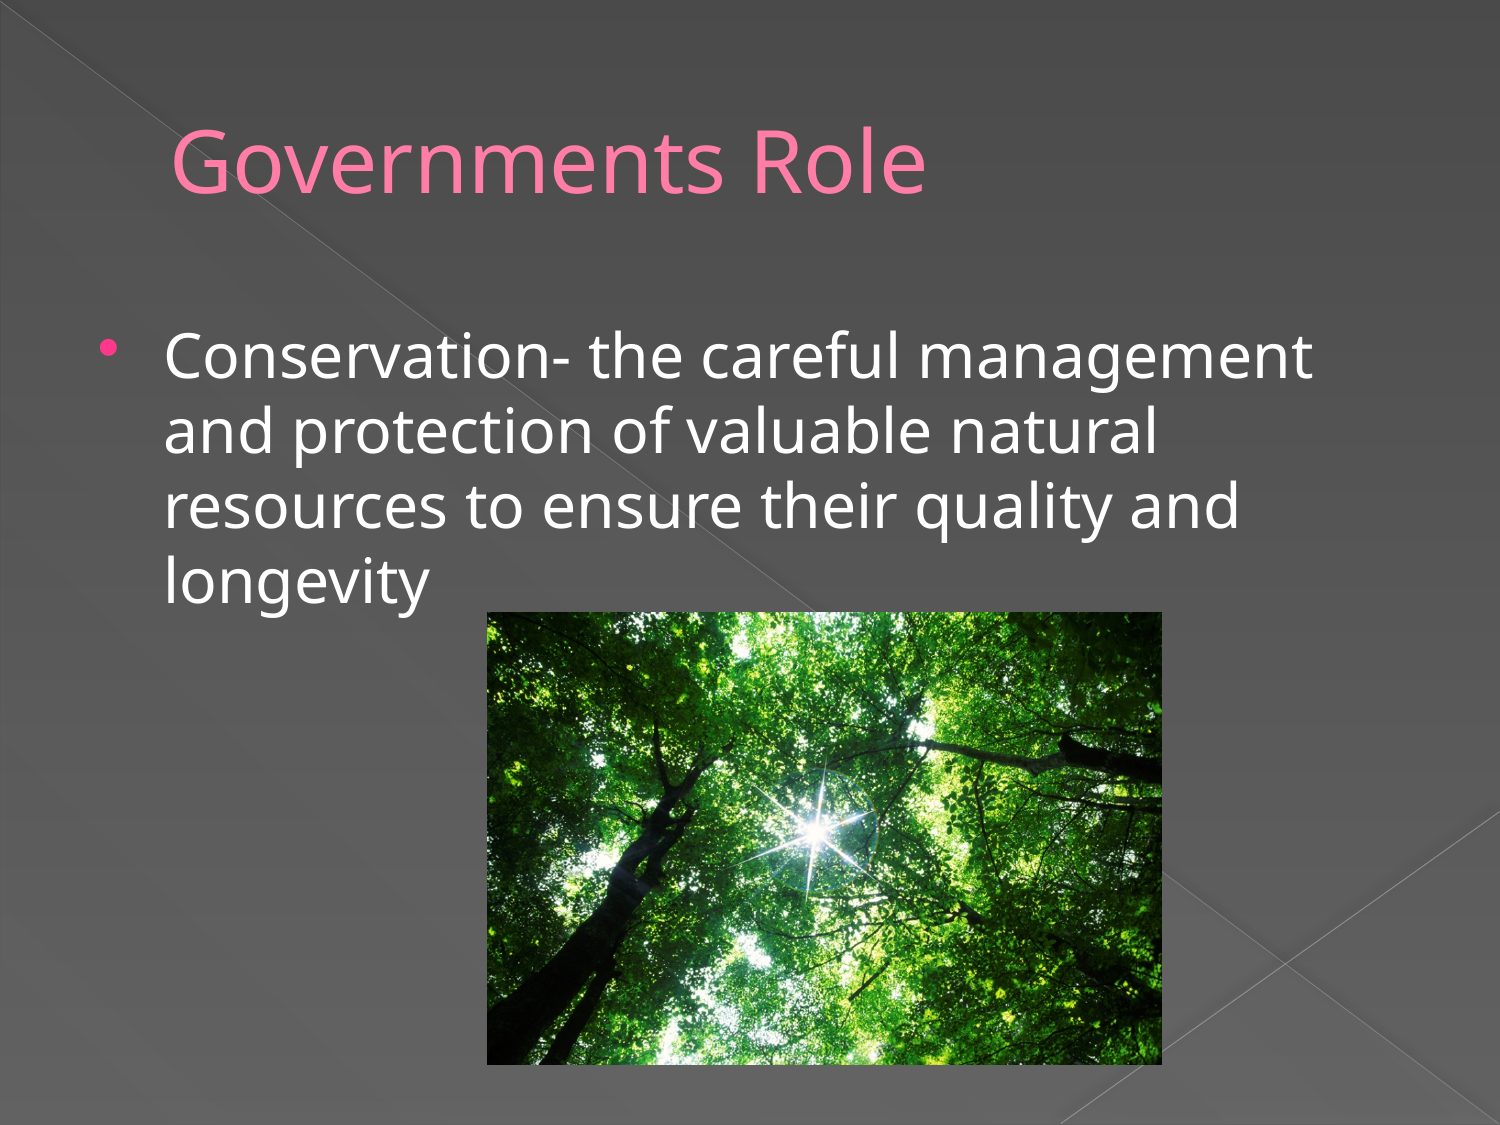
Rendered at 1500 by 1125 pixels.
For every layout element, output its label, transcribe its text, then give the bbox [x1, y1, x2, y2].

picture [487, 612, 1162, 1065]
title Governments Role [75, 43, 1425, 274]
list Conservation- the careful management and protection of valuable natural resources to ensure their quality and longevity [75, 308, 1425, 1059]
